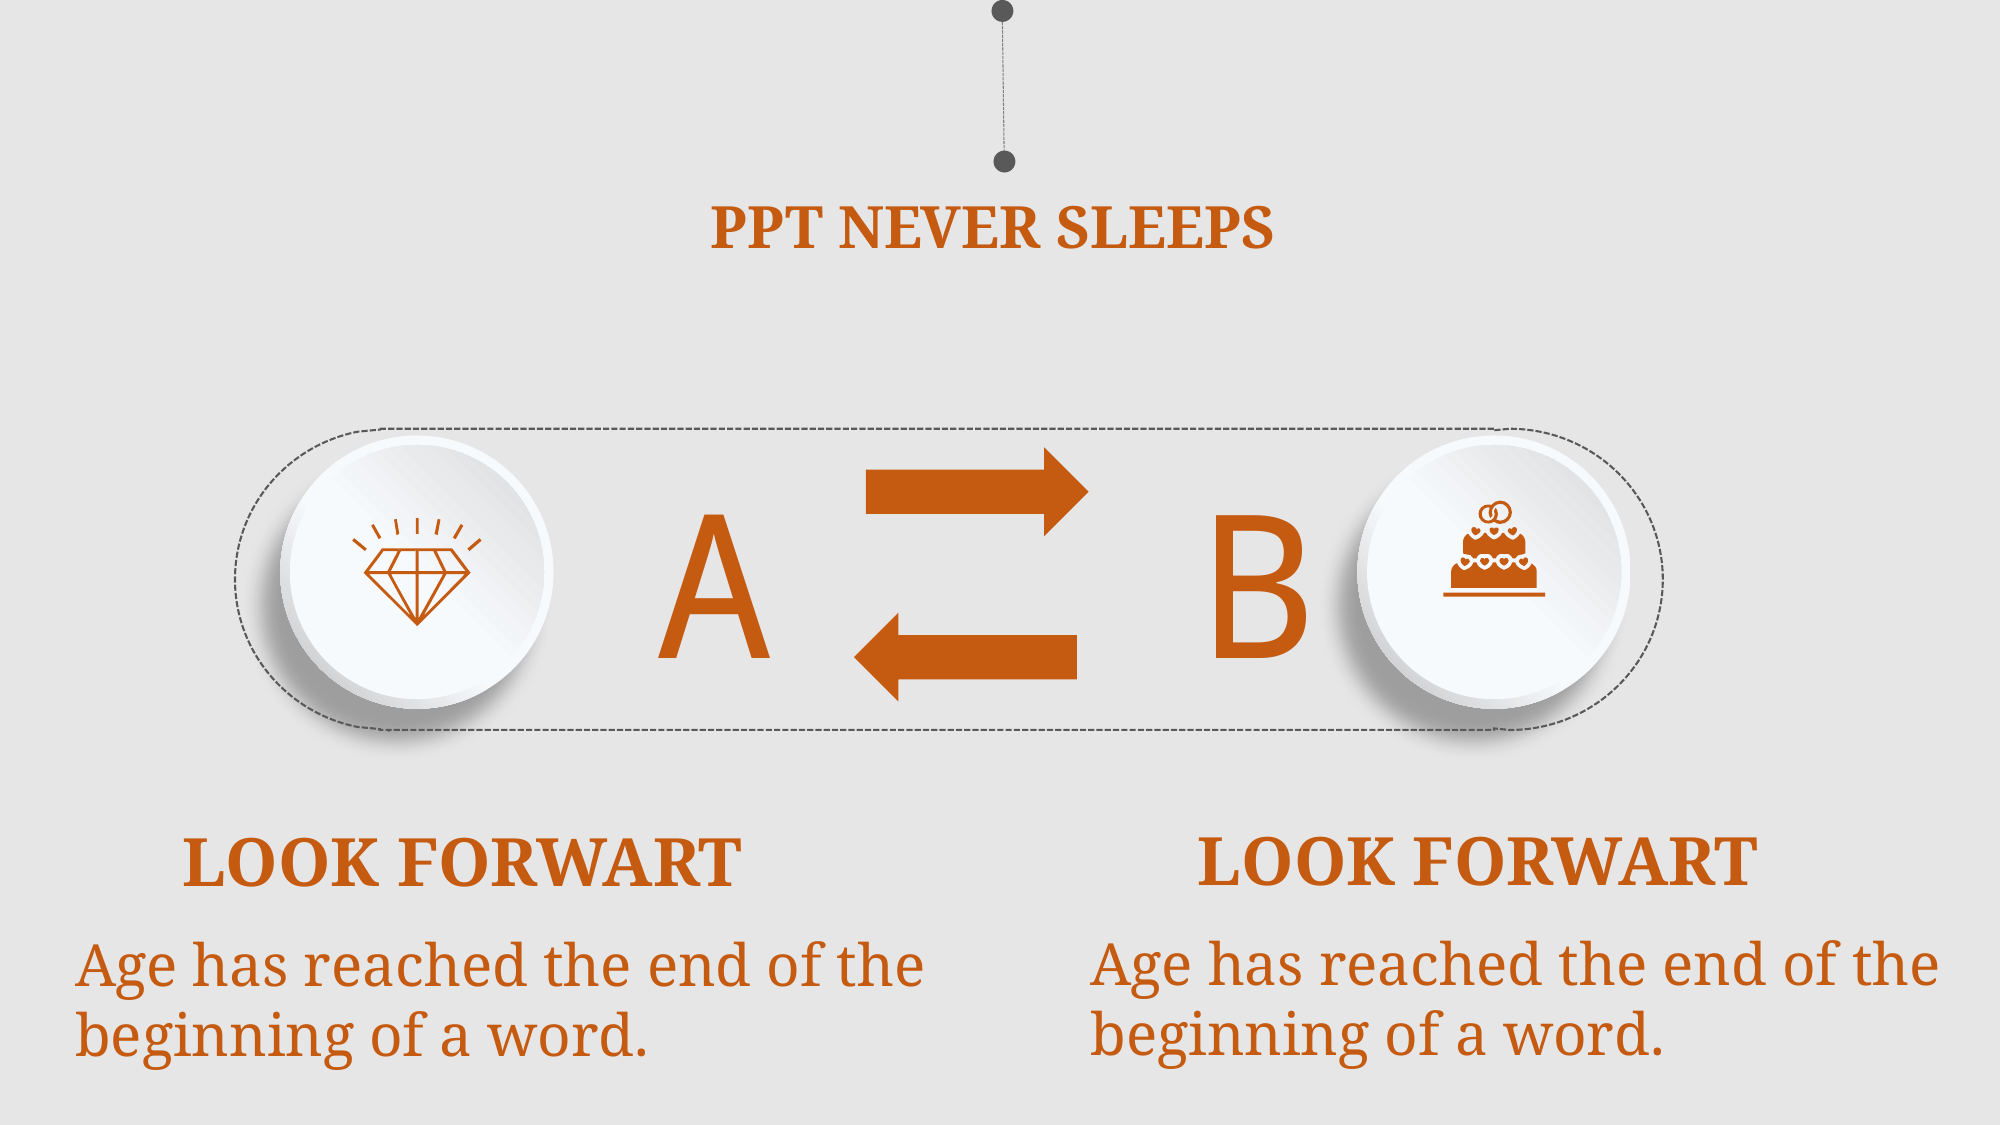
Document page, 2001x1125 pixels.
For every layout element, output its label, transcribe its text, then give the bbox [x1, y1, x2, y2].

text_box [1631, 485, 1664, 673]
text_box [233, 472, 280, 687]
text_box LOOK FORWART [1183, 811, 1773, 907]
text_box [280, 435, 554, 709]
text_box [352, 518, 482, 627]
text_box LOOK FORWART [167, 812, 758, 908]
text_box Age has reached the end of the beginning of a word. [60, 920, 966, 1076]
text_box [1357, 435, 1631, 709]
text_box B [1182, 450, 1275, 706]
text_box [308, 427, 1590, 733]
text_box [740, 0, 1247, 269]
text_box A [639, 450, 732, 706]
text_box Age has reached the end of the beginning of a word. [1075, 919, 1981, 1075]
